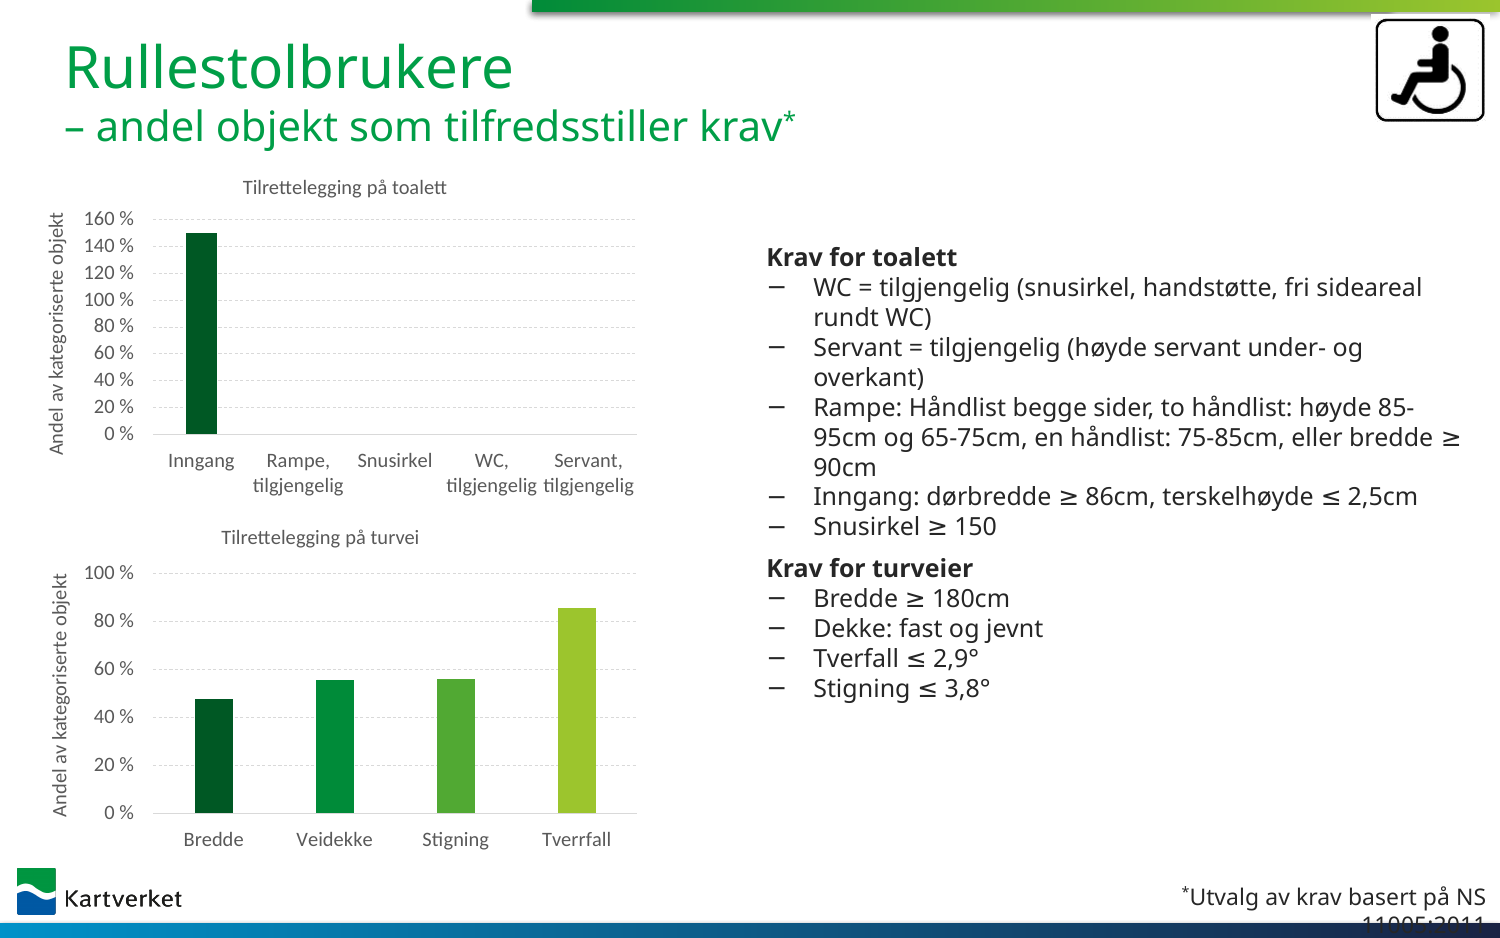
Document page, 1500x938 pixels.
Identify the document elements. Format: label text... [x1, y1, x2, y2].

text_box Rullestolbrukere – andel objekt som tilfredsstiller krav* [49, 14, 1431, 158]
text_box Krav for toalett WC = tilgjengelig (snusirkel, handstøtte, fri sideareal rundt WC) Servant = tilgjengelig (høyde servant under- og overkant) Rampe: Håndlist begge sider, to håndlist: høyde 85-95cm og 65-75cm, en håndlist: 75-85cm, eller bredde ≥ 90cm Inngang: dørbredde ≥ 86cm, terskelhøyde ≤ 2,5cm Snusirkel ≥ 150 [751, 234, 1483, 545]
picture [41, 166, 650, 505]
picture [41, 520, 650, 859]
picture [1371, 13, 1491, 127]
text_box Krav for turveier Bredde ≥ 180cm Dekke: fast og jevnt Tverfall ≤ 2,9° Stigning ≤ 3,8° [751, 545, 1483, 710]
text_box *Utvalg av krav basert på NS 11005:2011 [1068, 873, 1500, 938]
